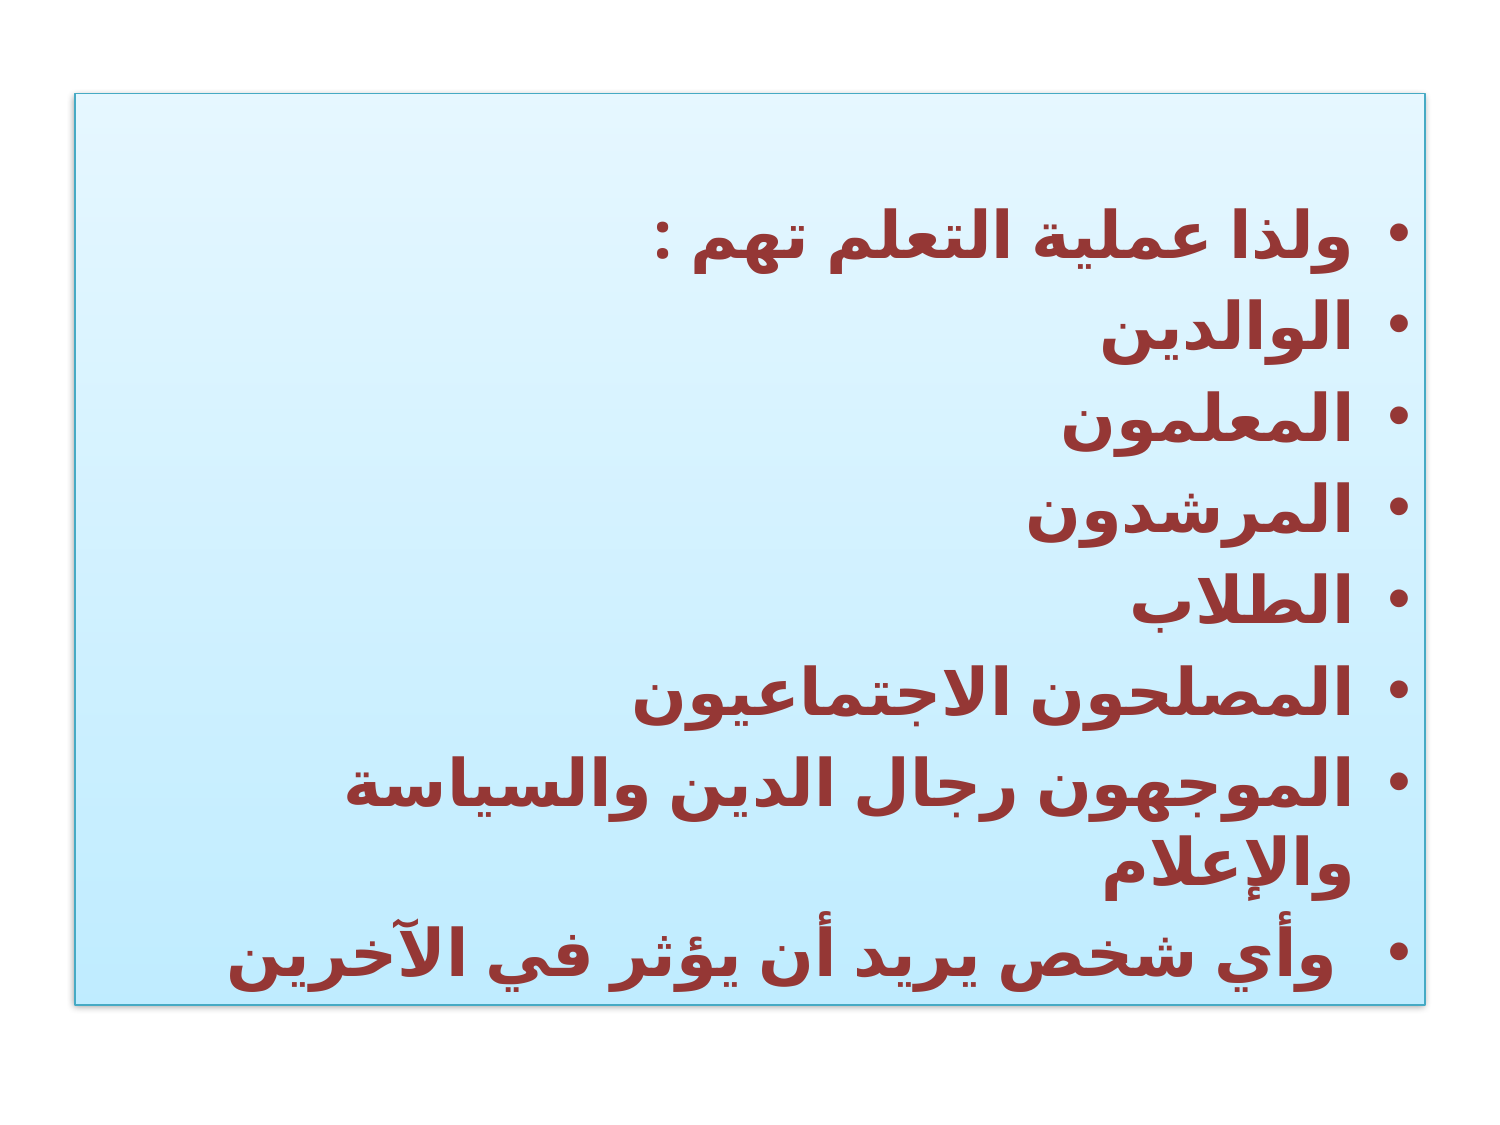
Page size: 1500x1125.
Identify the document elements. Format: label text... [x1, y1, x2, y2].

list ولذا عملية التعلم تهم : الوالدين المعلمون المرشدون الطلاب المصلحون الاجتماعيون الموجهون رجال الدين والسياسة والإعلام وأي شخص يريد أن يؤثر في الآخرين [74, 93, 1426, 1006]
